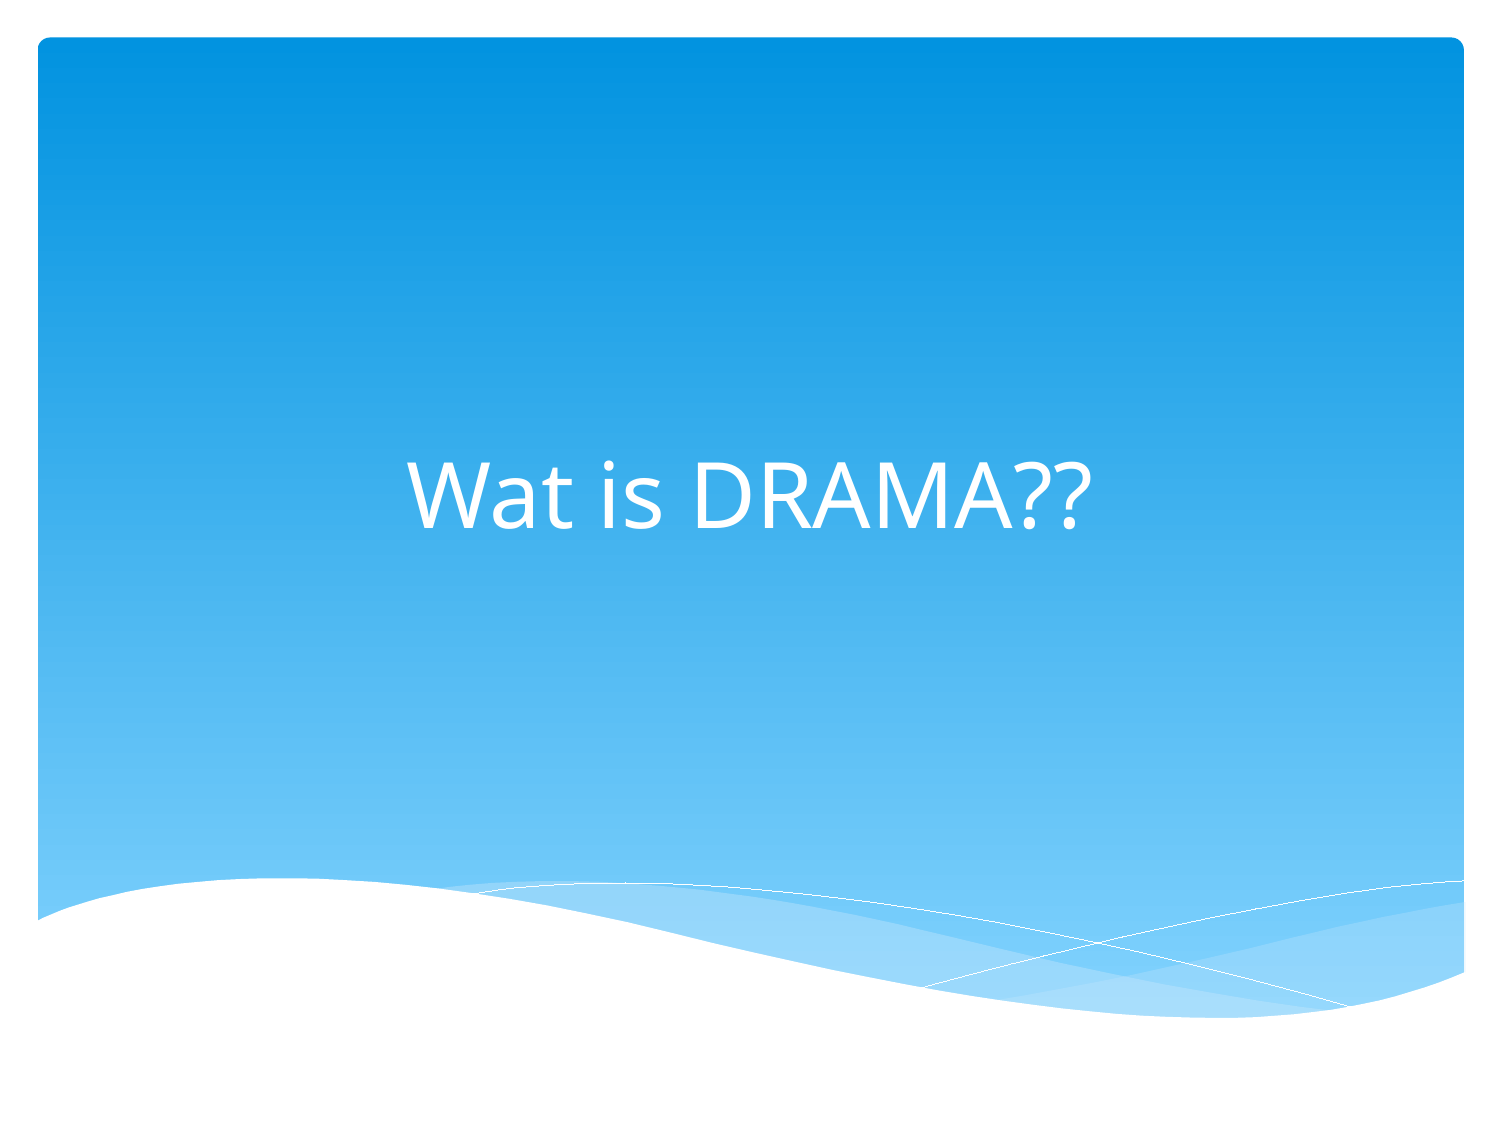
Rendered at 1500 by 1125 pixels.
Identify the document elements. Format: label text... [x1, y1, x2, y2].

title Wat is DRAMA?? [112, 262, 1388, 555]
